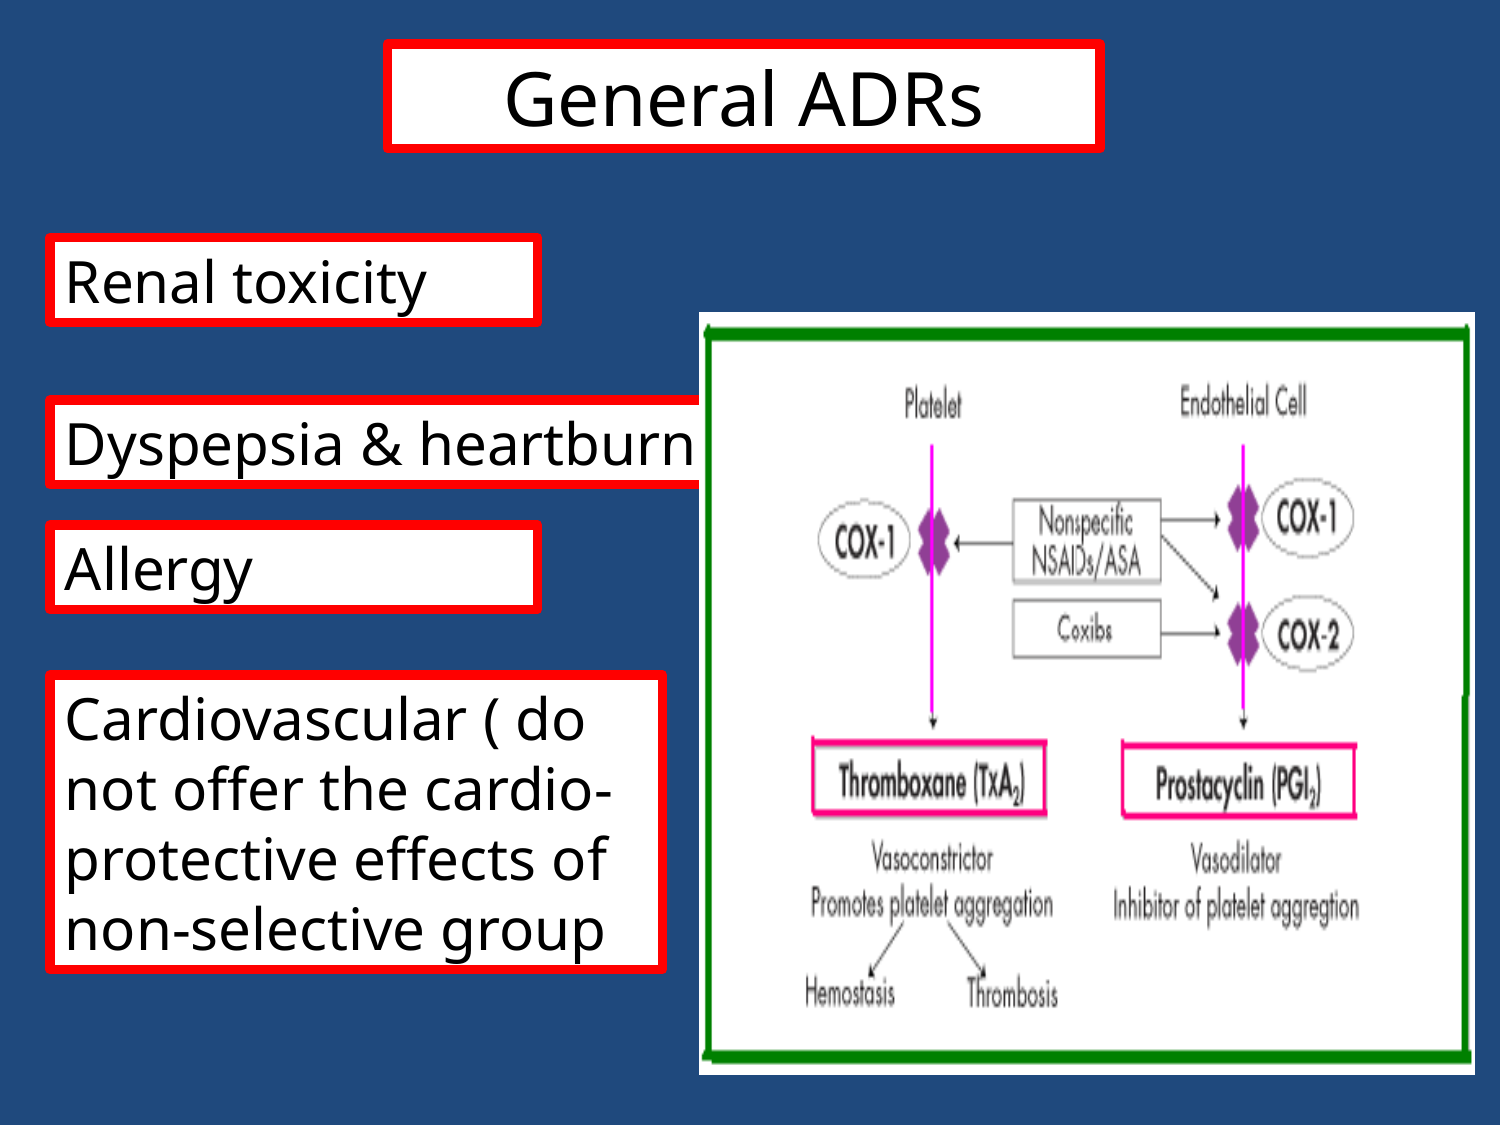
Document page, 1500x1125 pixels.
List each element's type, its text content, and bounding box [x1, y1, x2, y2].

picture [699, 312, 1476, 1076]
text_box Allergy [50, 525, 538, 610]
text_box General ADRs [387, 43, 1100, 149]
text_box Renal toxicity [50, 237, 538, 323]
text_box Cardiovascular ( do not offer the cardio-protective effects of non-selective group). [49, 674, 663, 970]
text_box Dyspepsia & heartburn [49, 399, 699, 485]
